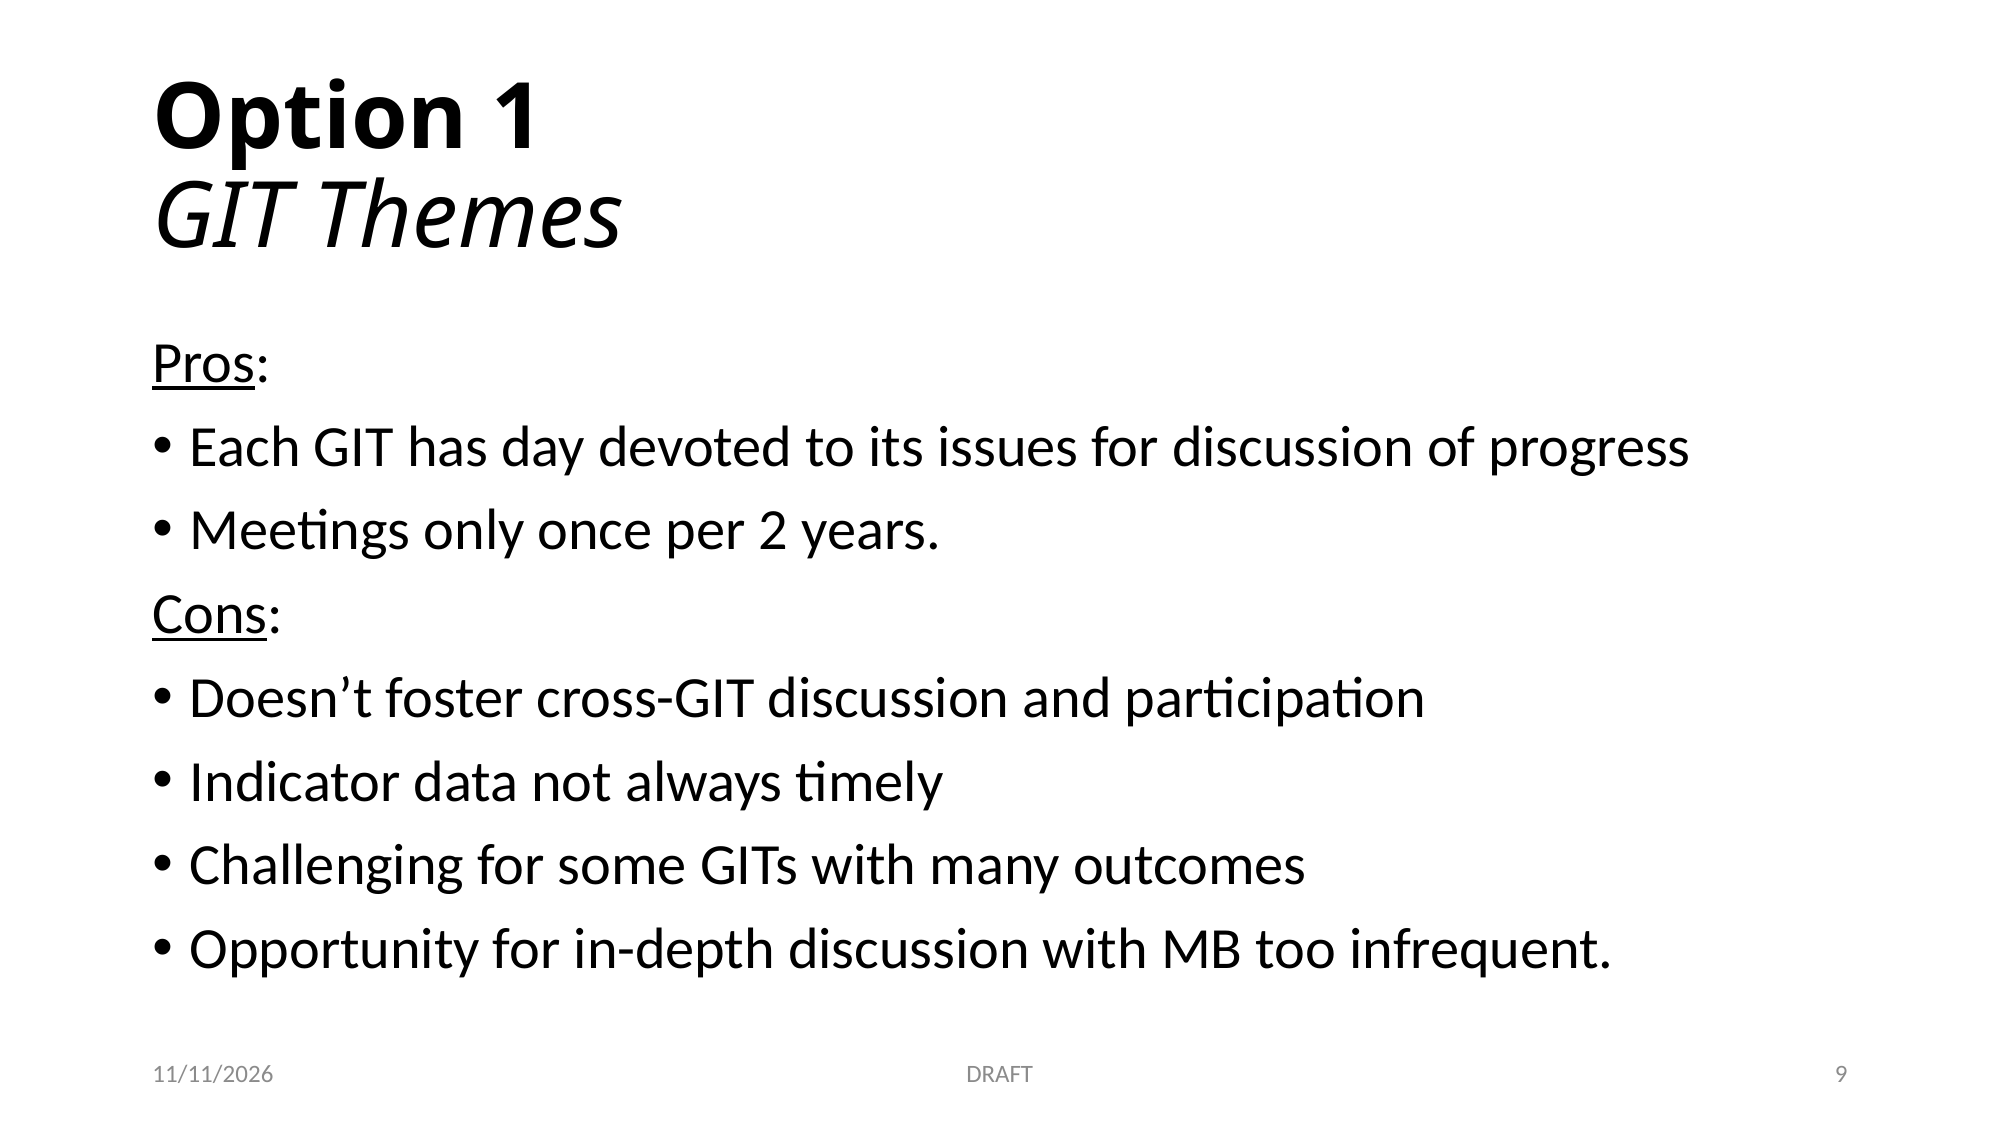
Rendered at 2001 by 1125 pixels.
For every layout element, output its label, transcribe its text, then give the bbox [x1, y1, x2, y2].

list Pros: Each GIT has day devoted to its issues for discussion of progress Meetings only once per 2 years. Cons: Doesn’t foster cross-GIT discussion and participation Indicator data not always timely Challenging for some GITs with many outcomes Opportunity for in-depth discussion with MB too infrequent. [137, 324, 1863, 1076]
footer DRAFT [662, 1042, 1338, 1103]
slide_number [137, 1042, 588, 1103]
slide_number 9 [1412, 1042, 1863, 1103]
title Option 1 GIT Themes [137, 59, 1863, 278]
